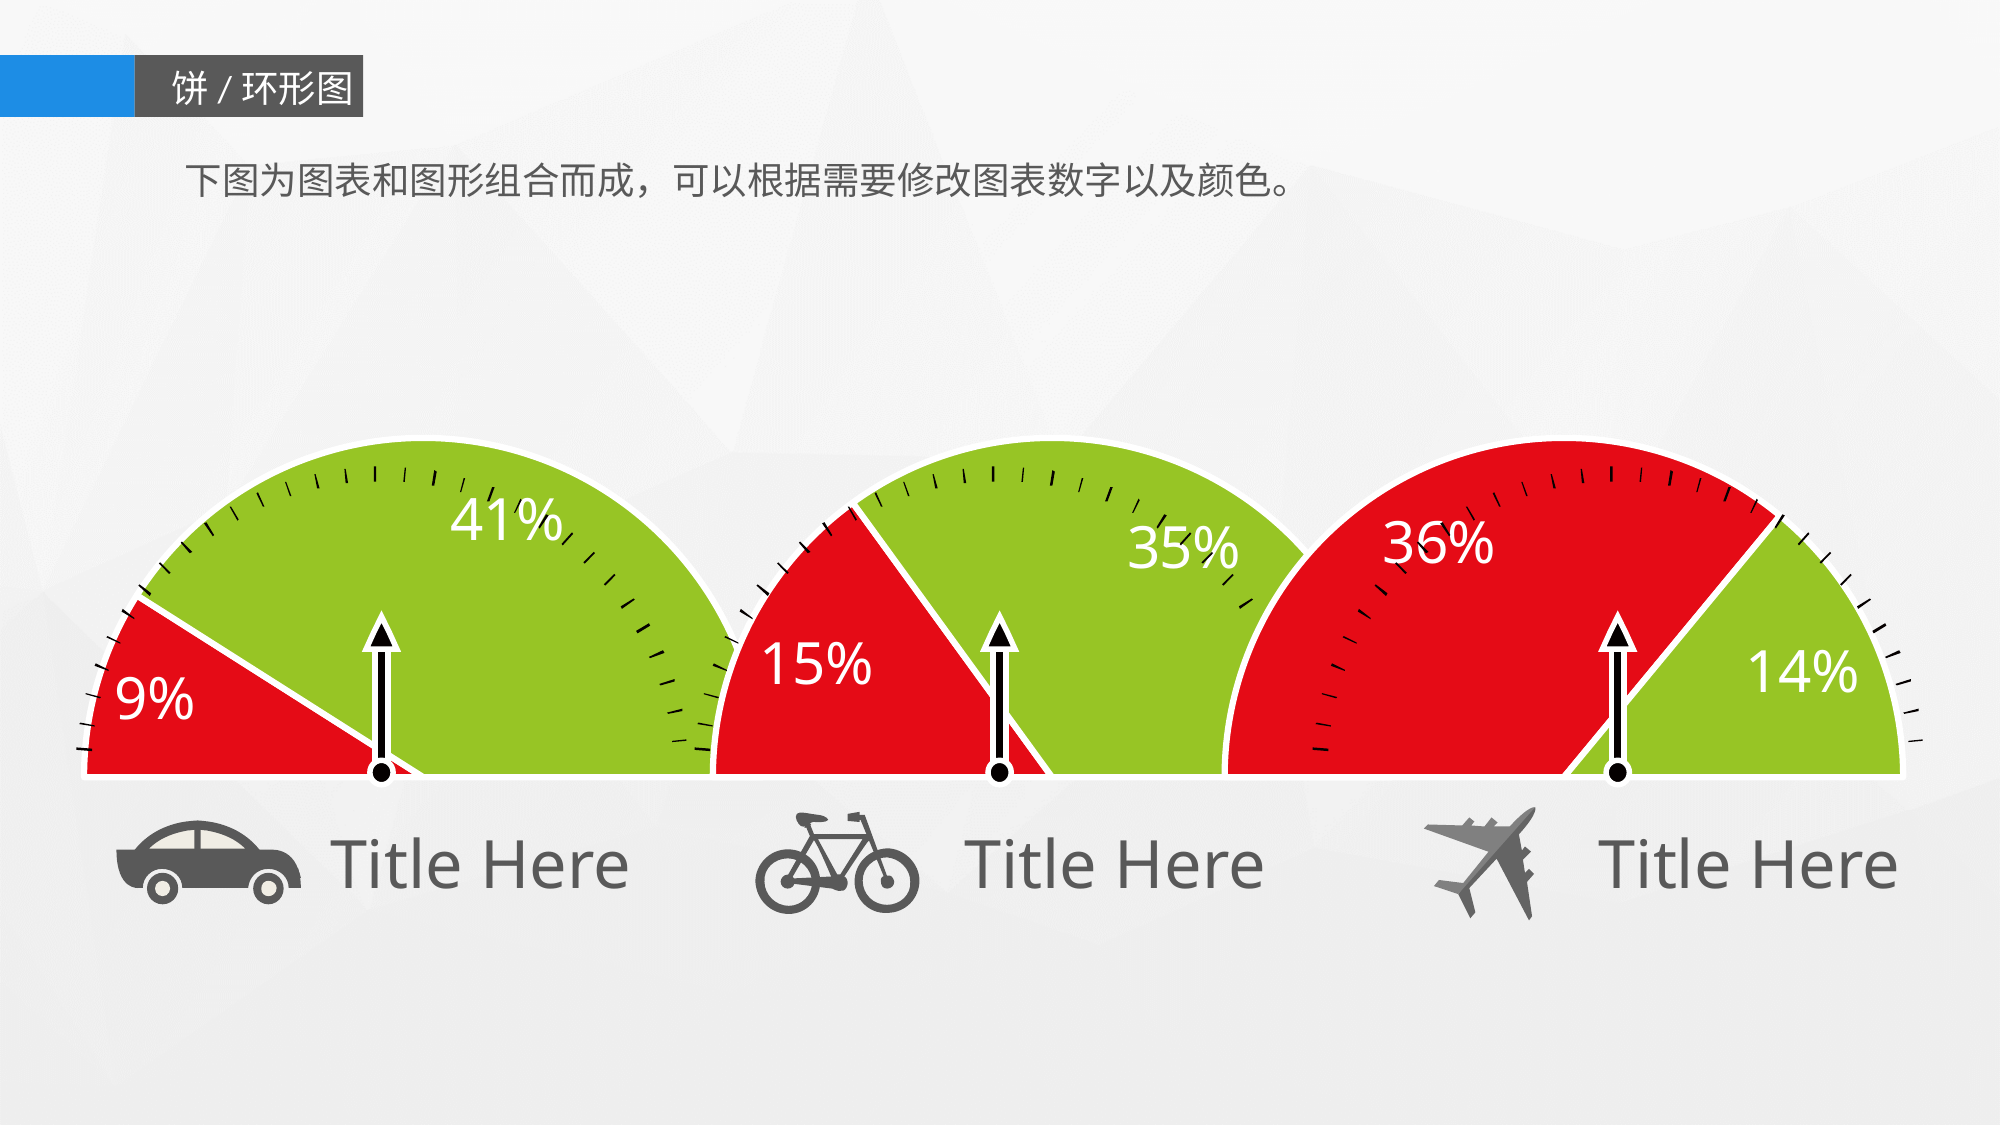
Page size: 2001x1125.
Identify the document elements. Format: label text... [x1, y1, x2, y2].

text_box 下图为图表和图形组合而成，可以根据需要修改图表数字以及颜色。 [169, 140, 1325, 210]
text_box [469, 423, 1087, 1125]
text_box 饼/环形图 [156, 57, 369, 117]
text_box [116, 820, 301, 905]
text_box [1087, 423, 2000, 1125]
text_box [0, 423, 469, 1125]
